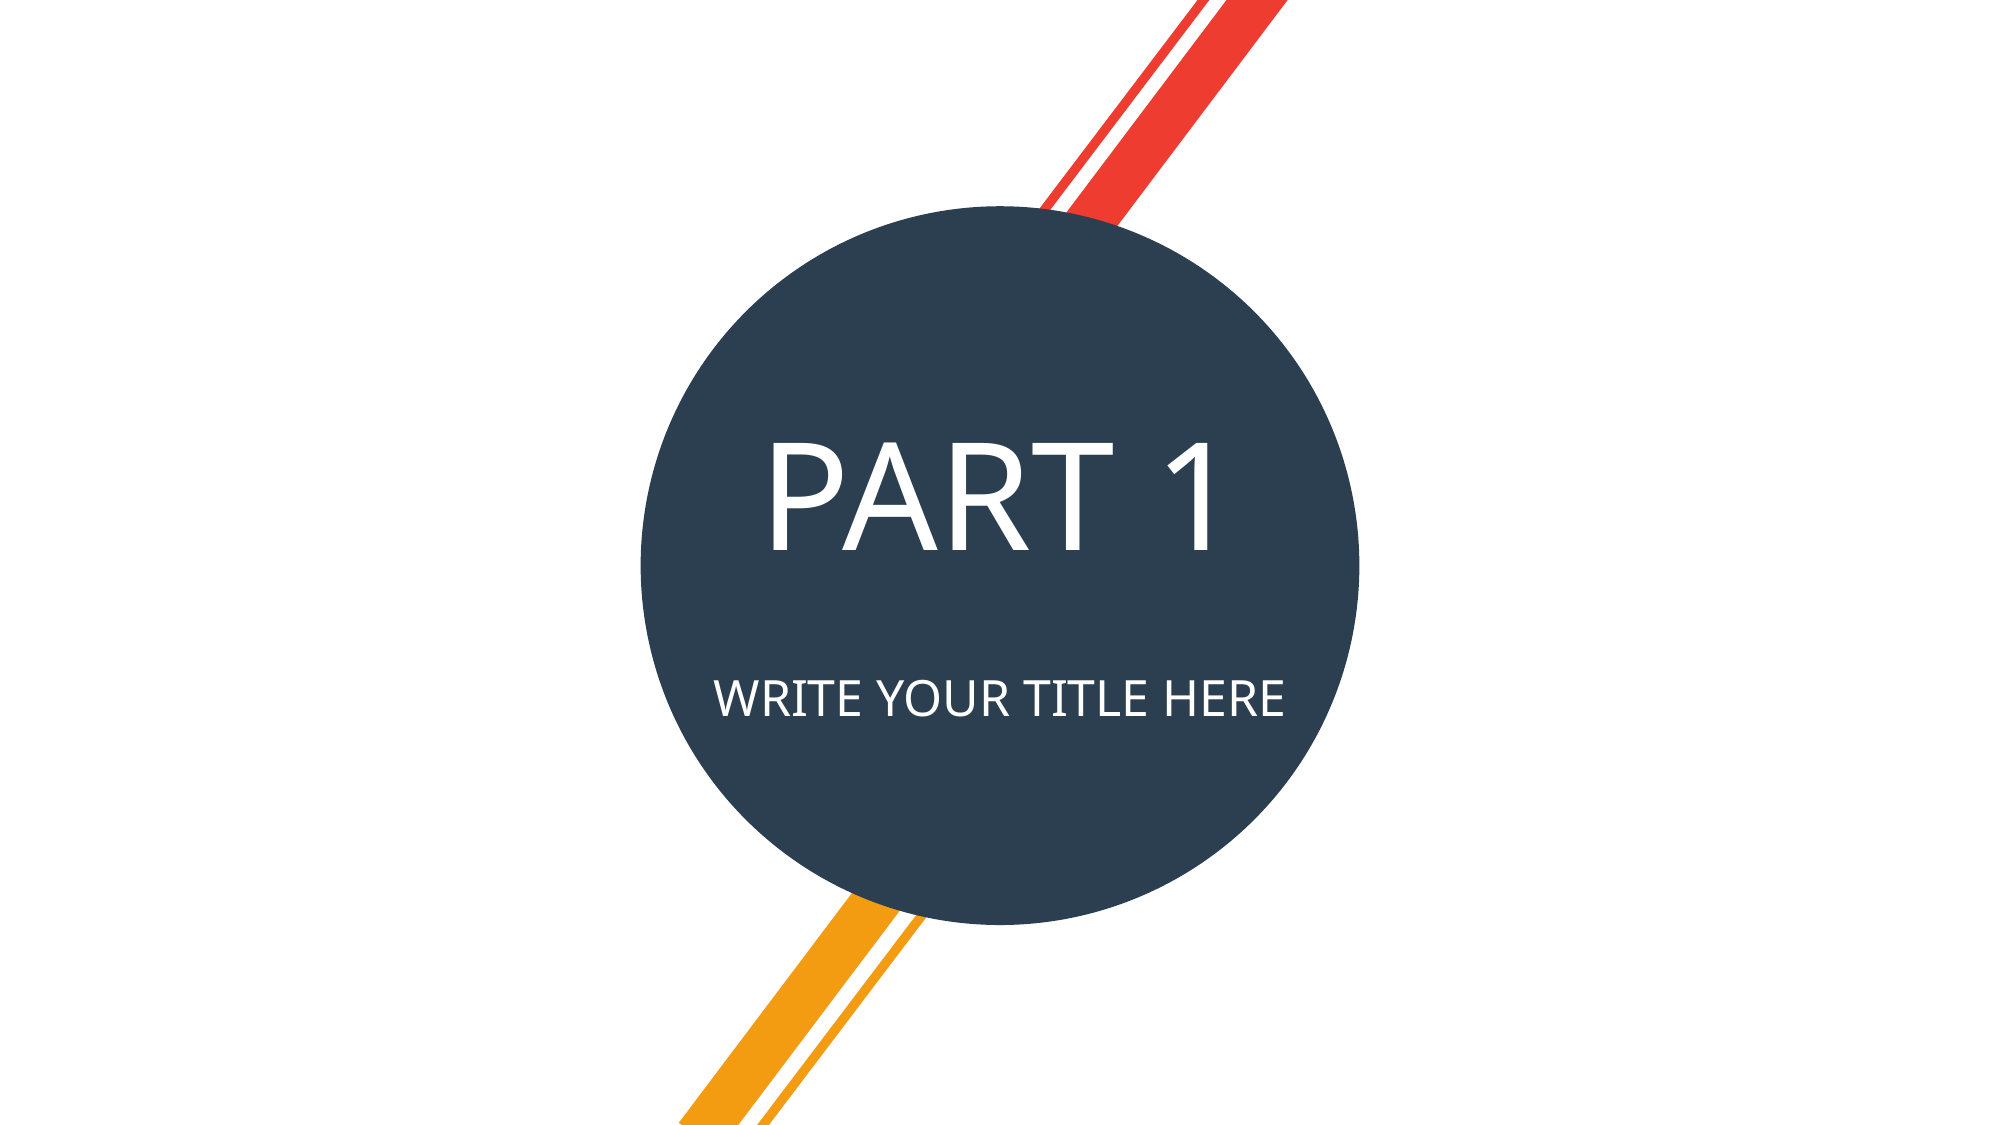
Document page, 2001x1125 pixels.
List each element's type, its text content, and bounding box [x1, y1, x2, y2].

text_box PART 1 [699, 393, 1301, 588]
text_box [1229, 0, 1289, 80]
text_box WRITE YOUR TITLE HERE [693, 658, 1306, 734]
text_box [1024, 0, 1229, 242]
text_box [639, 205, 1361, 927]
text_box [735, 887, 940, 1125]
text_box [677, 1046, 735, 1125]
